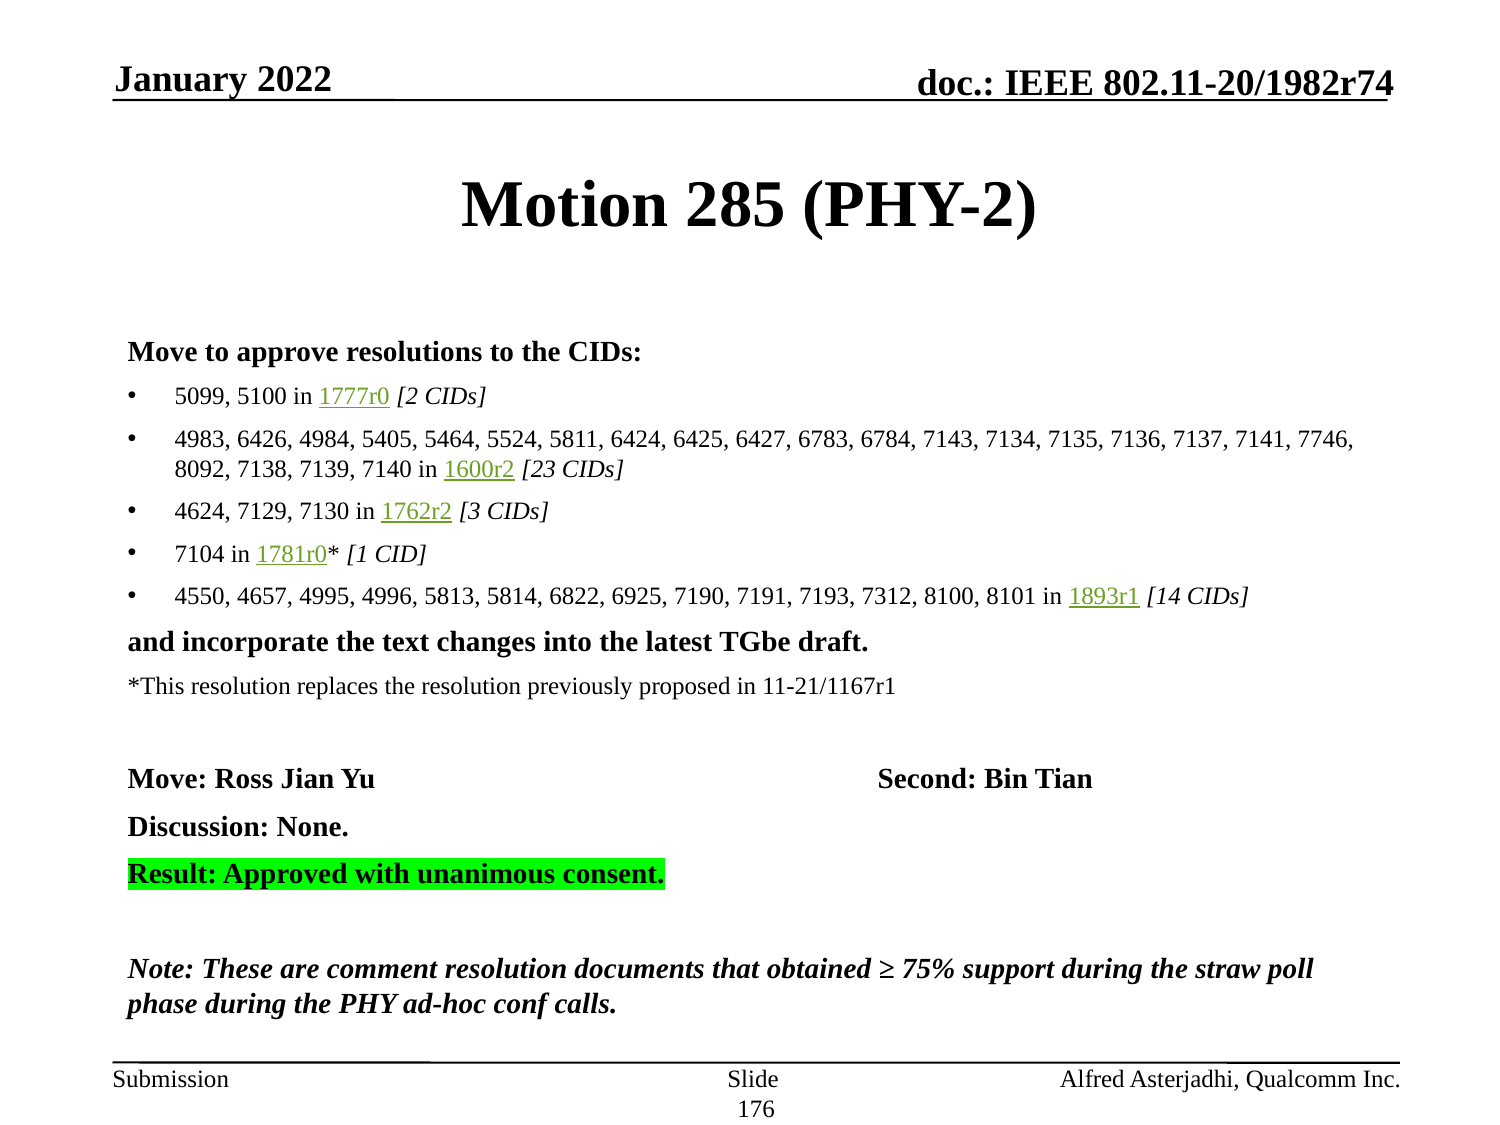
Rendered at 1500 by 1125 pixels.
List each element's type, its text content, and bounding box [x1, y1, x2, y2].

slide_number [114, 54, 423, 100]
footer Alfred Asterjadhi, Qualcomm Inc. [878, 1061, 1402, 1093]
slide_number Slide 176 [712, 1061, 800, 1123]
title Motion 285 (PHY-2) [112, 112, 1388, 288]
list Move to approve resolutions to the CIDs: 5099, 5100 in 1777r0 [2 CIDs] 4983, 6426, 4984, 5405, 5464, 5524, 5811, 6424, 6425, 6427, 6783, 6784, 7143, 7134, 7135, 7136, 7137, 7141, 7746, 8092, 7138, 7139, 7140 in 1600r2 [23 CIDs] 4624, 7129, 7130 in 1762r2 [3 CIDs] 7104 in 1781r0* [1 CID] 4550, 4657, 4995, 4996, 5813, 5814, 6822, 6925, 7190, 7191, 7193, 7312, 8100, 8101 in 1893r1 [14 CIDs] and incorporate the text changes into the latest TGbe draft. *This resolution replaces the resolution previously proposed in 11-21/1167r1 Move: Ross Jian Yu Second: Bin Tian Discussion: None. Result: Approved with unanimous consent. Note: These are comment resolution documents that obtained ≥ 75% support during the straw poll phase during the PHY ad-hoc conf calls. [112, 324, 1388, 1063]
